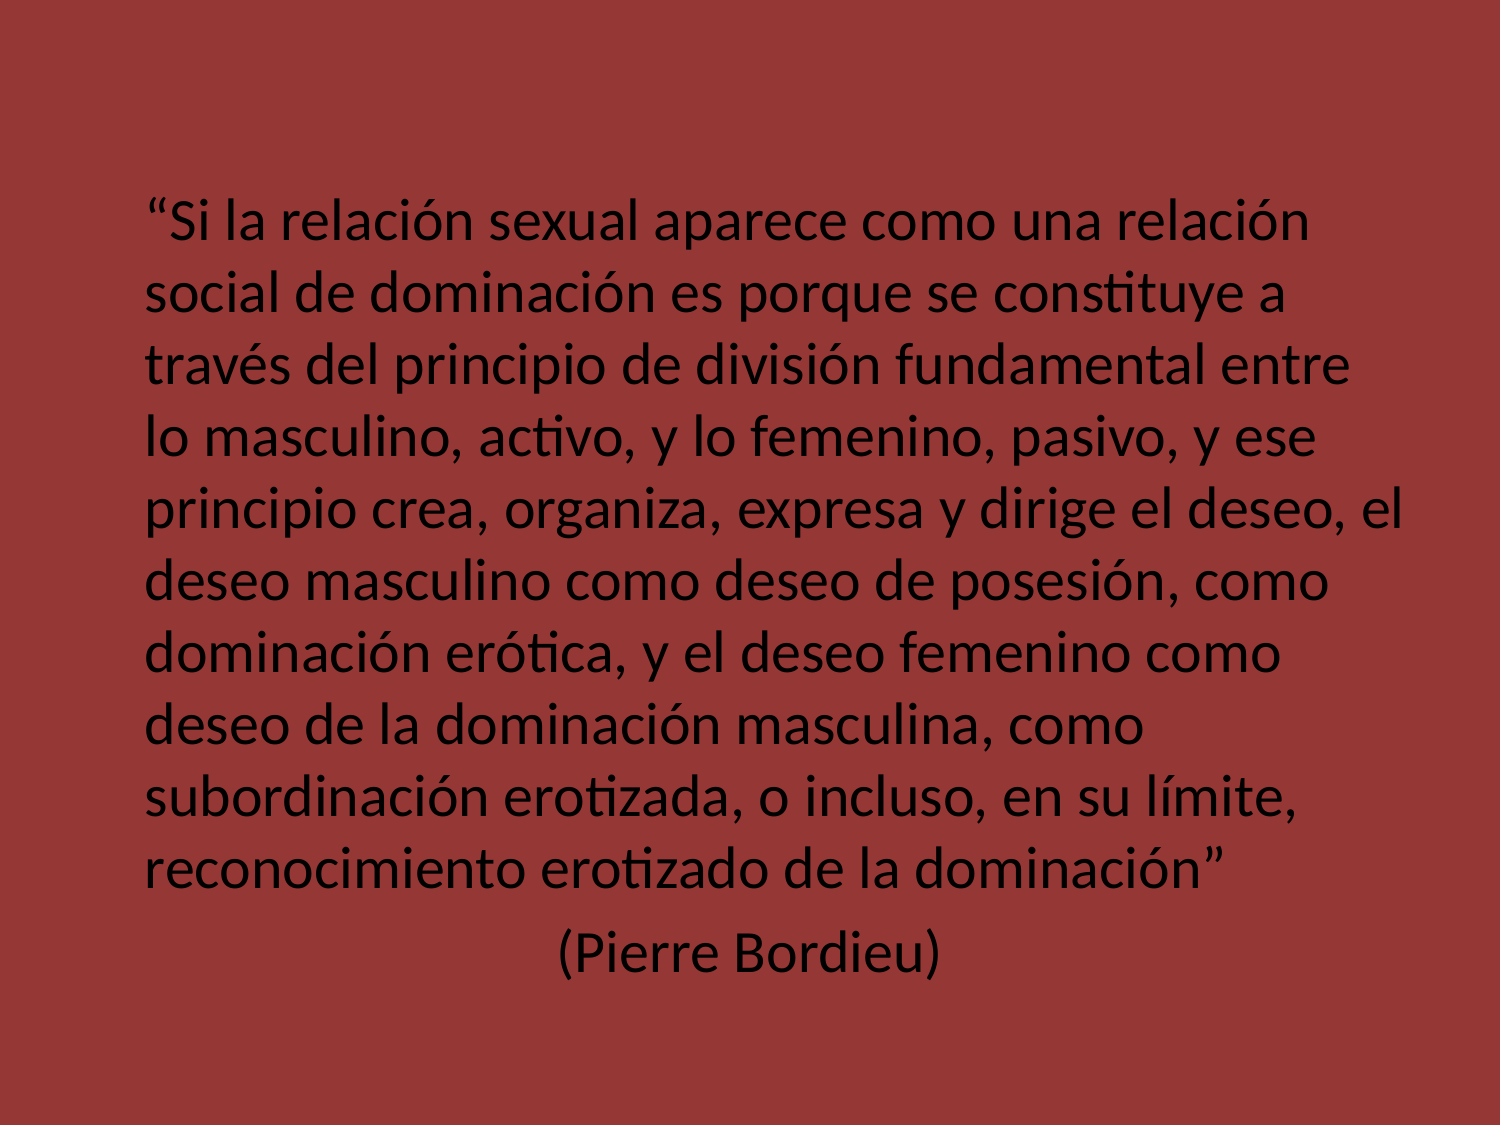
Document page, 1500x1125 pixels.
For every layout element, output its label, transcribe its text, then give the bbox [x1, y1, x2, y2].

list “Si la relación sexual aparece como una relación social de dominación es porque se constituye a través del principio de división fundamental entre lo masculino, activo, y lo femenino, pasivo, y ese principio crea, organiza, expresa y dirige el deseo, el deseo masculino como deseo de posesión, como dominación erótica, y el deseo femenino como deseo de la dominación masculina, como subordinación erotizada, o incluso, en su límite, reconocimiento erotizado de la dominación” (Pierre Bordieu) [75, 172, 1425, 1005]
